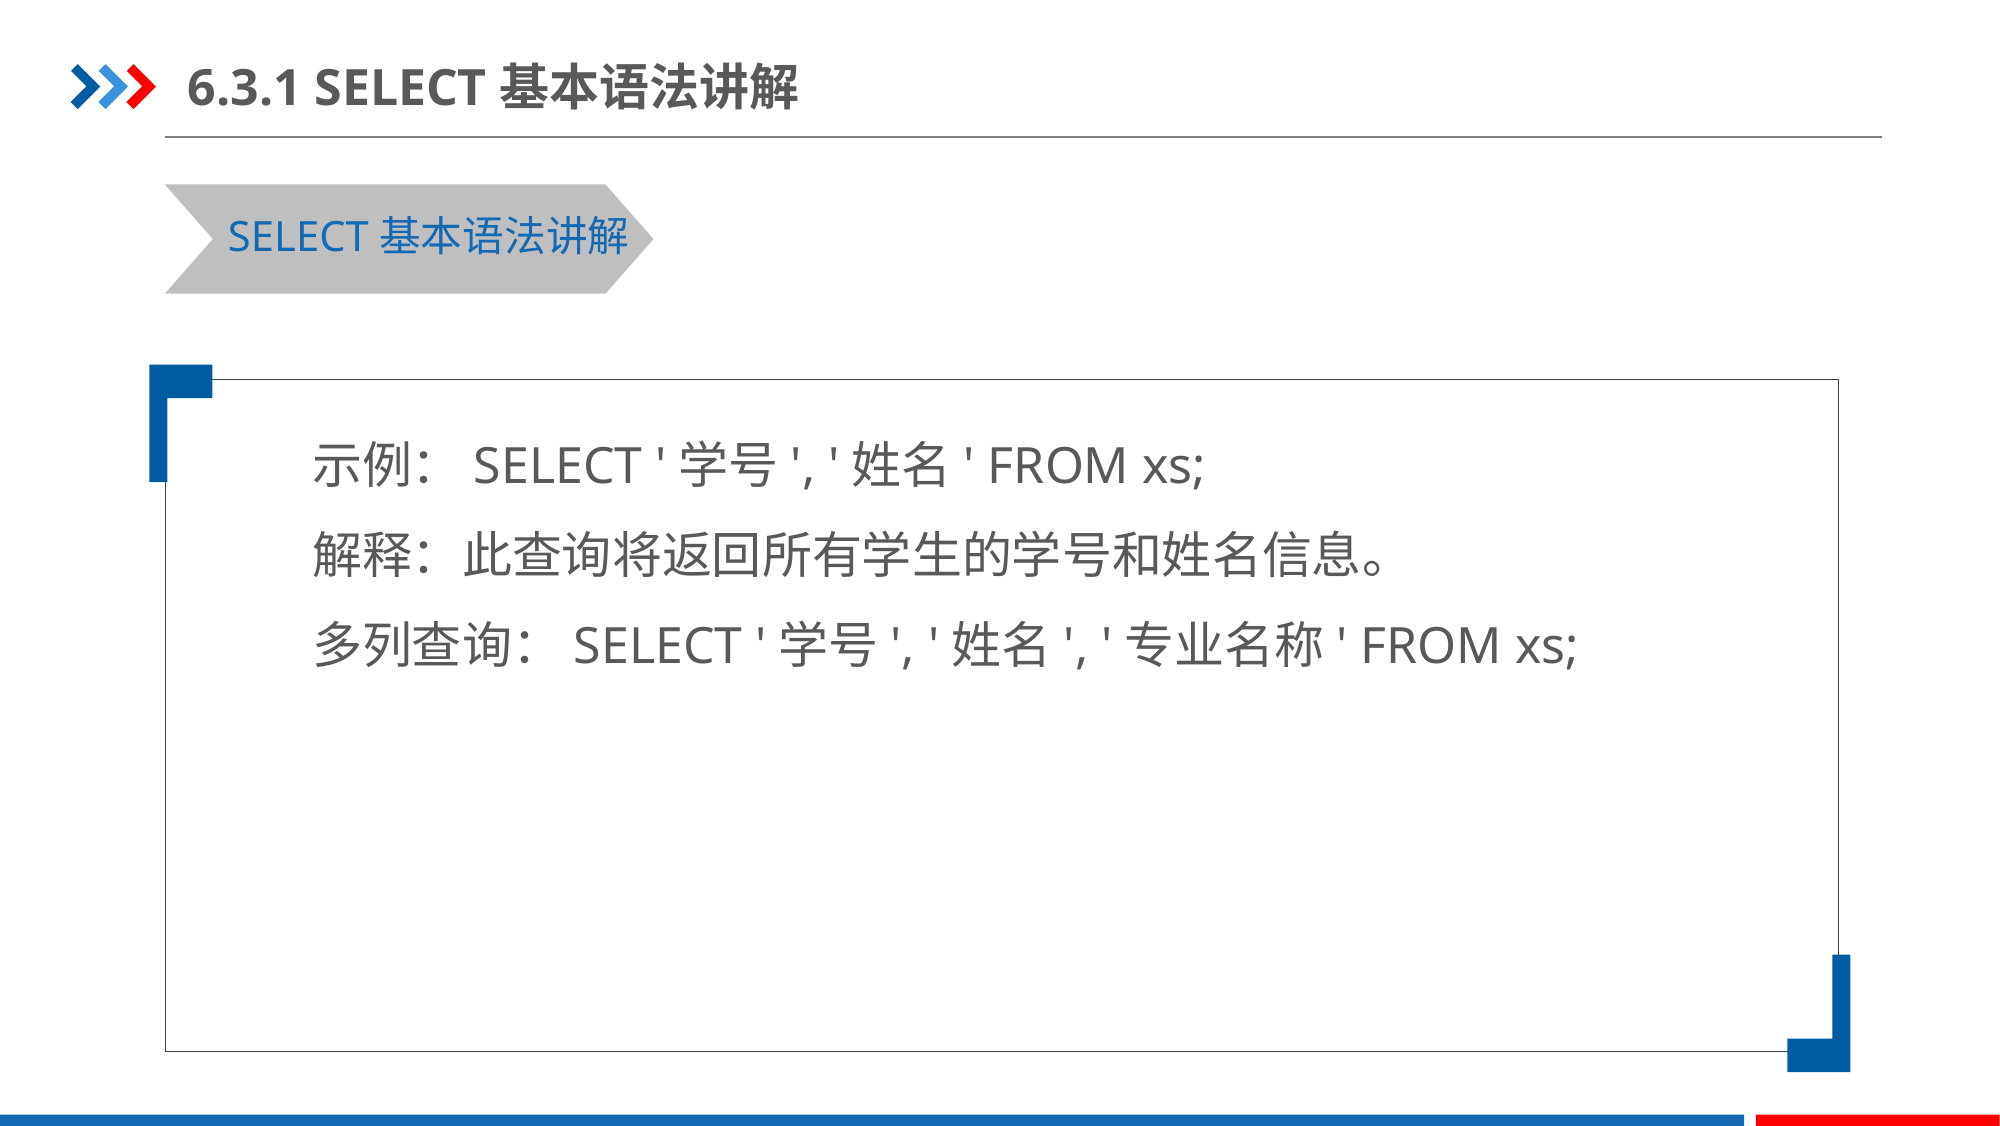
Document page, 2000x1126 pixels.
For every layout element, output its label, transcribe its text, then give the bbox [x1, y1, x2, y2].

text_box [147, 363, 215, 484]
text_box [645, 229, 654, 249]
text_box [164, 184, 629, 294]
text_box [163, 378, 1841, 1053]
text_box [1785, 953, 1852, 1074]
text_box 6.3.1 SELECT基本语法讲解 [187, 43, 827, 127]
text_box SELECT基本语法讲解 [213, 202, 645, 267]
